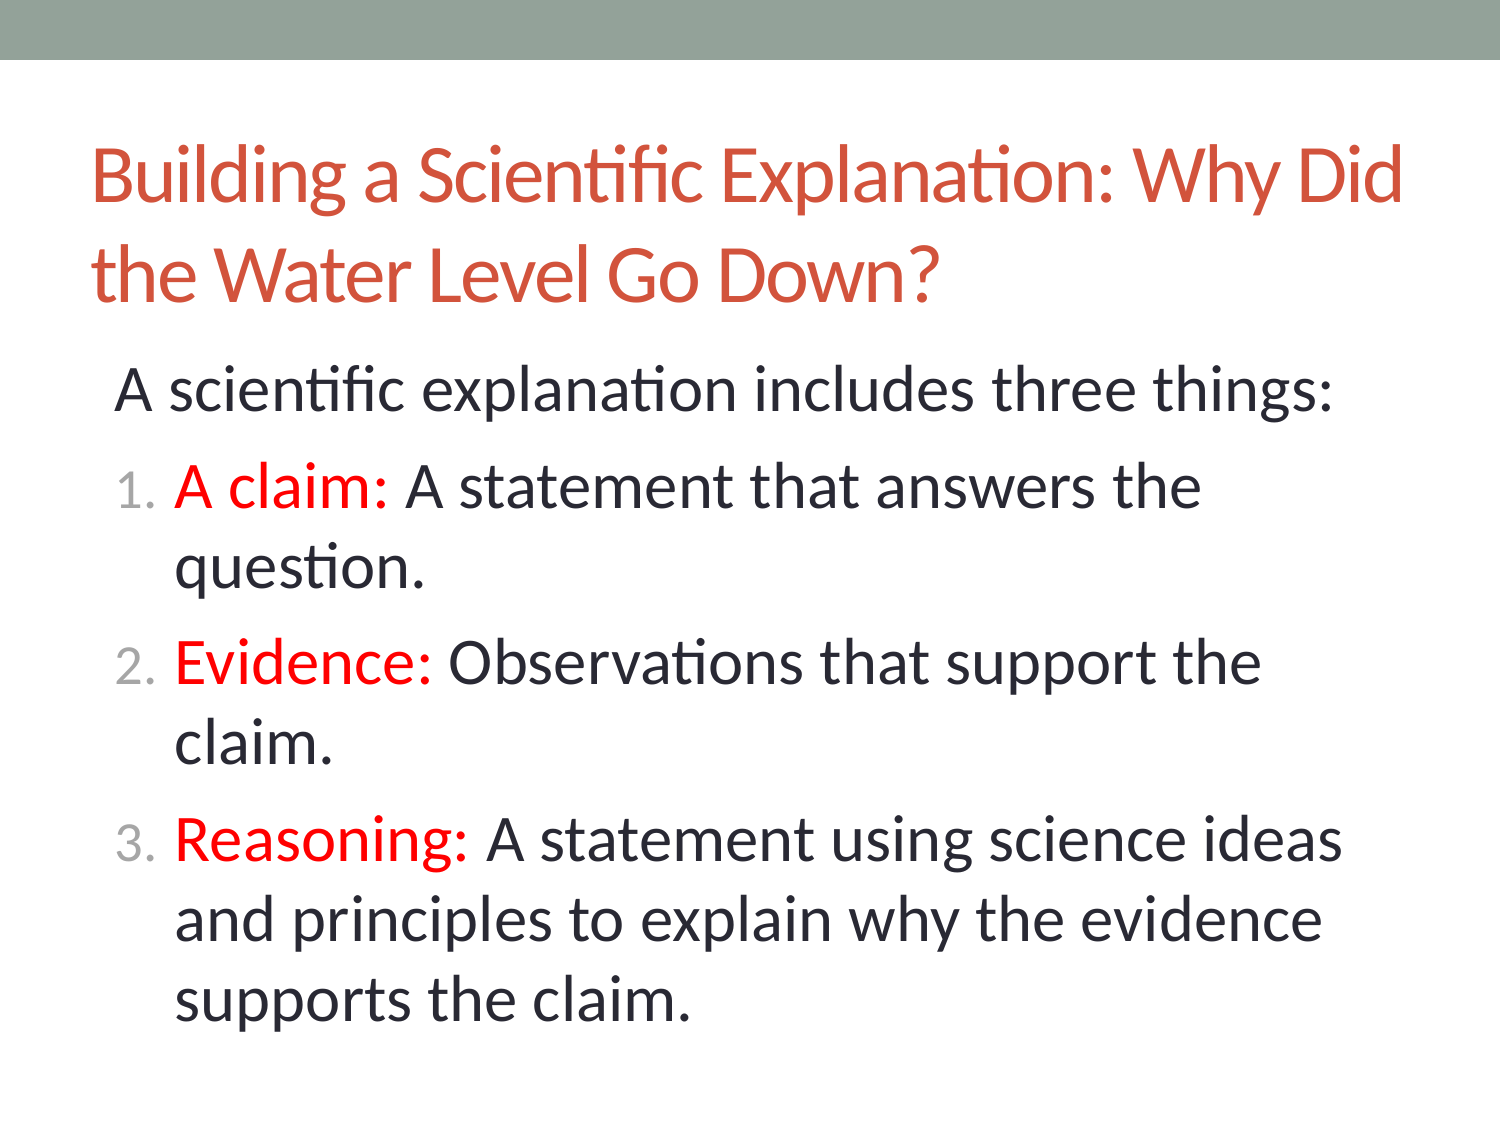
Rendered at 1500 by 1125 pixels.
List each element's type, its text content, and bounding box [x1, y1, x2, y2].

title Building a Scientific Explanation: Why Did the Water Level Go Down? [75, 99, 1425, 338]
list A scientific explanation includes three things: A claim: A statement that answers the question. Evidence: Observations that support the claim. Reasoning: A statement using science ideas and principles to explain why the evidence supports the claim. [99, 337, 1450, 1063]
